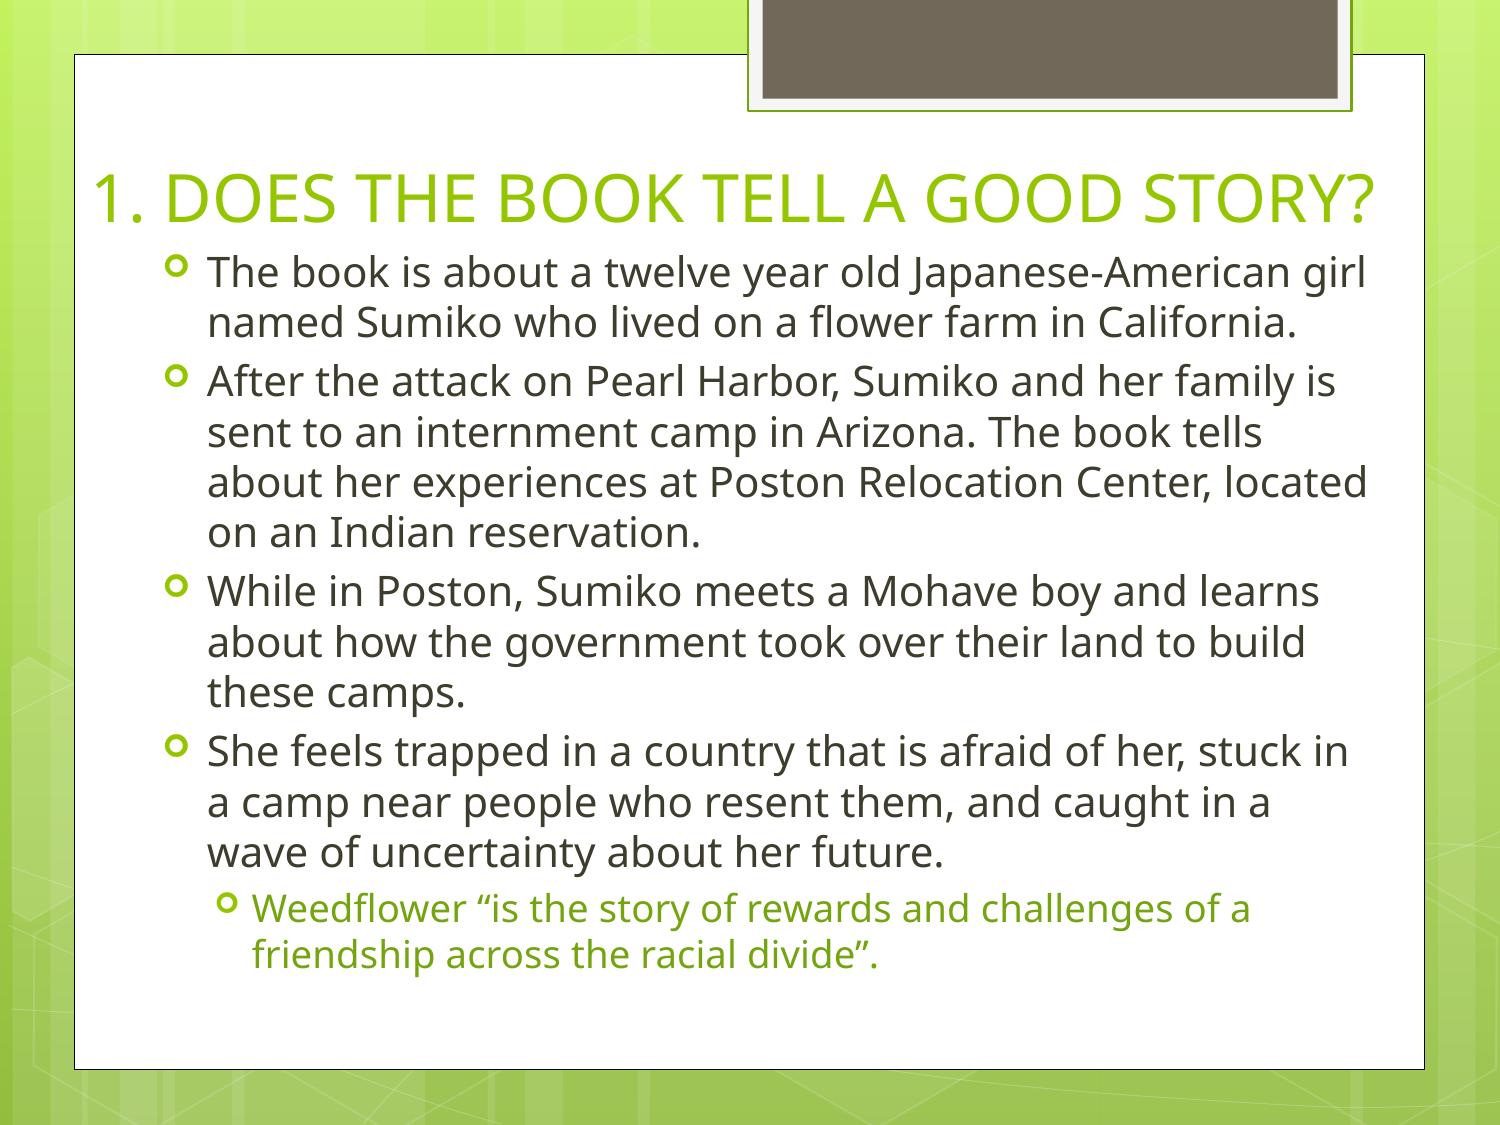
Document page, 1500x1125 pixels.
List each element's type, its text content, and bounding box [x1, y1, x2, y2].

title 1. DOES THE BOOK TELL A GOOD STORY? [75, 125, 1500, 244]
list The book is about a twelve year old Japanese-American girl named Sumiko who lived on a flower farm in California. After the attack on Pearl Harbor, Sumiko and her family is sent to an internment camp in Arizona. The book tells about her experiences at Poston Relocation Center, located on an Indian reservation. While in Poston, Sumiko meets a Mohave boy and learns about how the government took over their land to build these camps. She feels trapped in a country that is afraid of her, stuck in a camp near people who resent them, and caught in a wave of uncertainty about her future. Weedflower “is the story of rewards and challenges of a friendship across the racial divide”. [87, 237, 1388, 1038]
